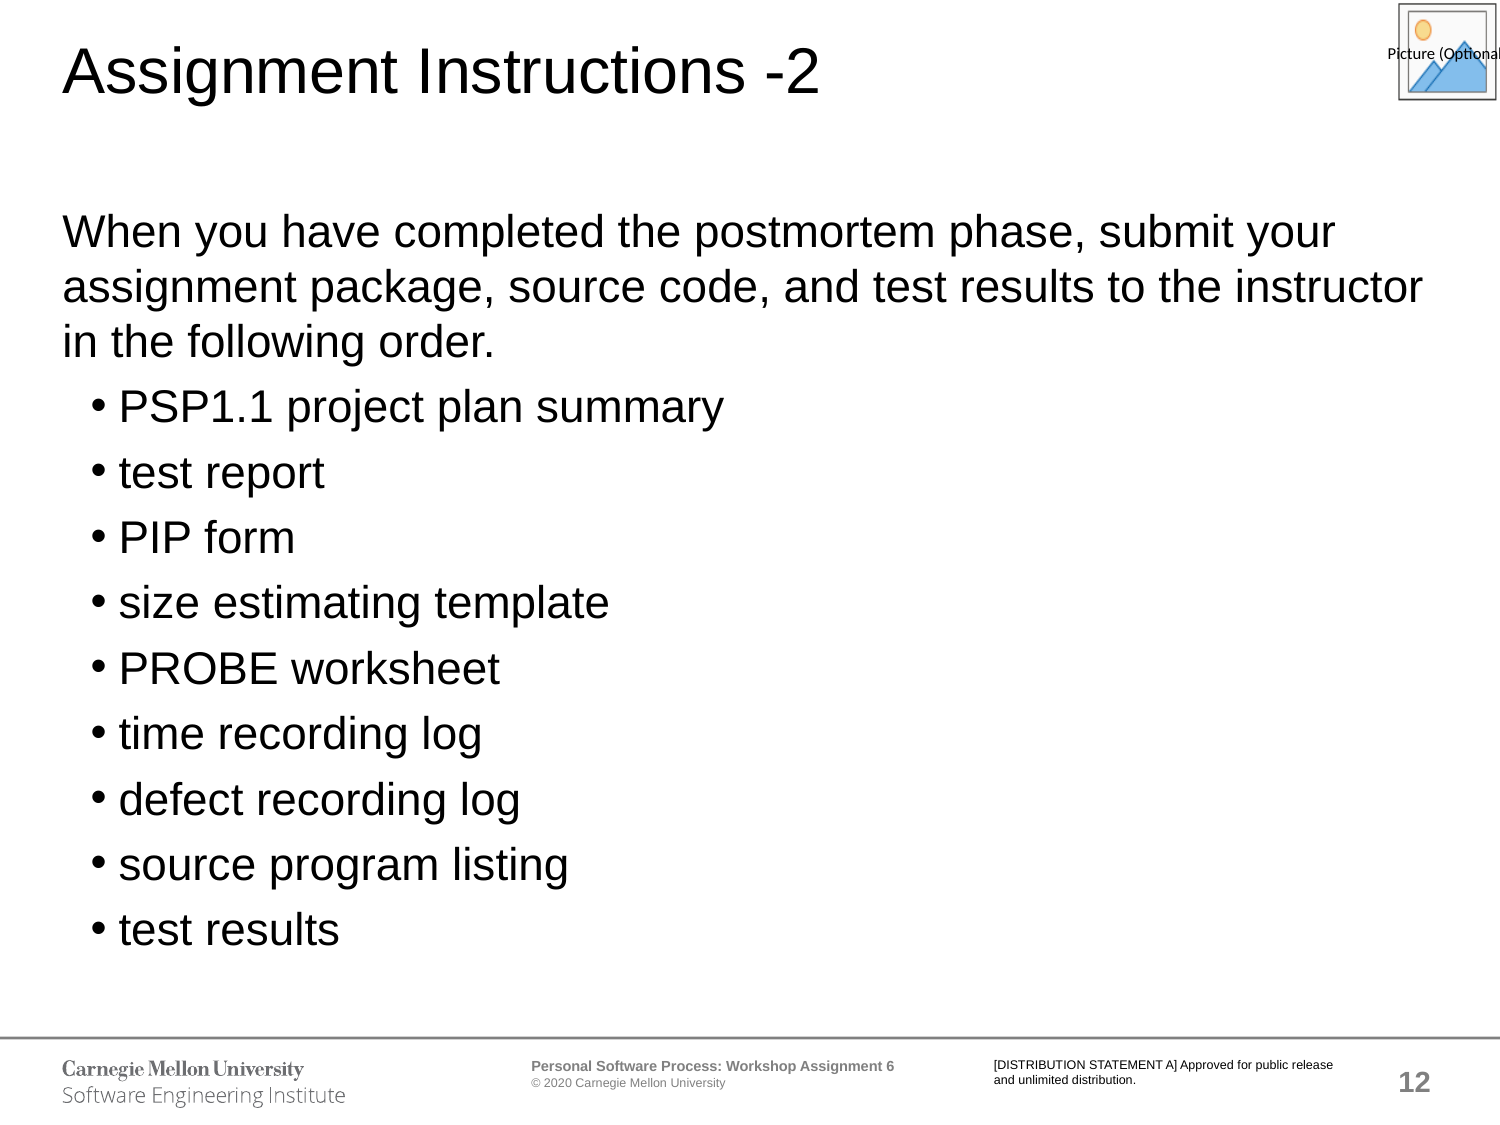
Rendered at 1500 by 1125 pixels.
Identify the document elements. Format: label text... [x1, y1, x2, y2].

title Assignment Instructions -2 [62, 37, 1338, 182]
list When you have completed the postmortem phase, submit your assignment package, source code, and test results to the instructor in the following order. PSP1.1 project plan summary test report PIP form size estimating template PROBE worksheet time recording log defect recording log source program listing test results [62, 201, 1431, 1000]
picture [1394, 0, 1500, 105]
